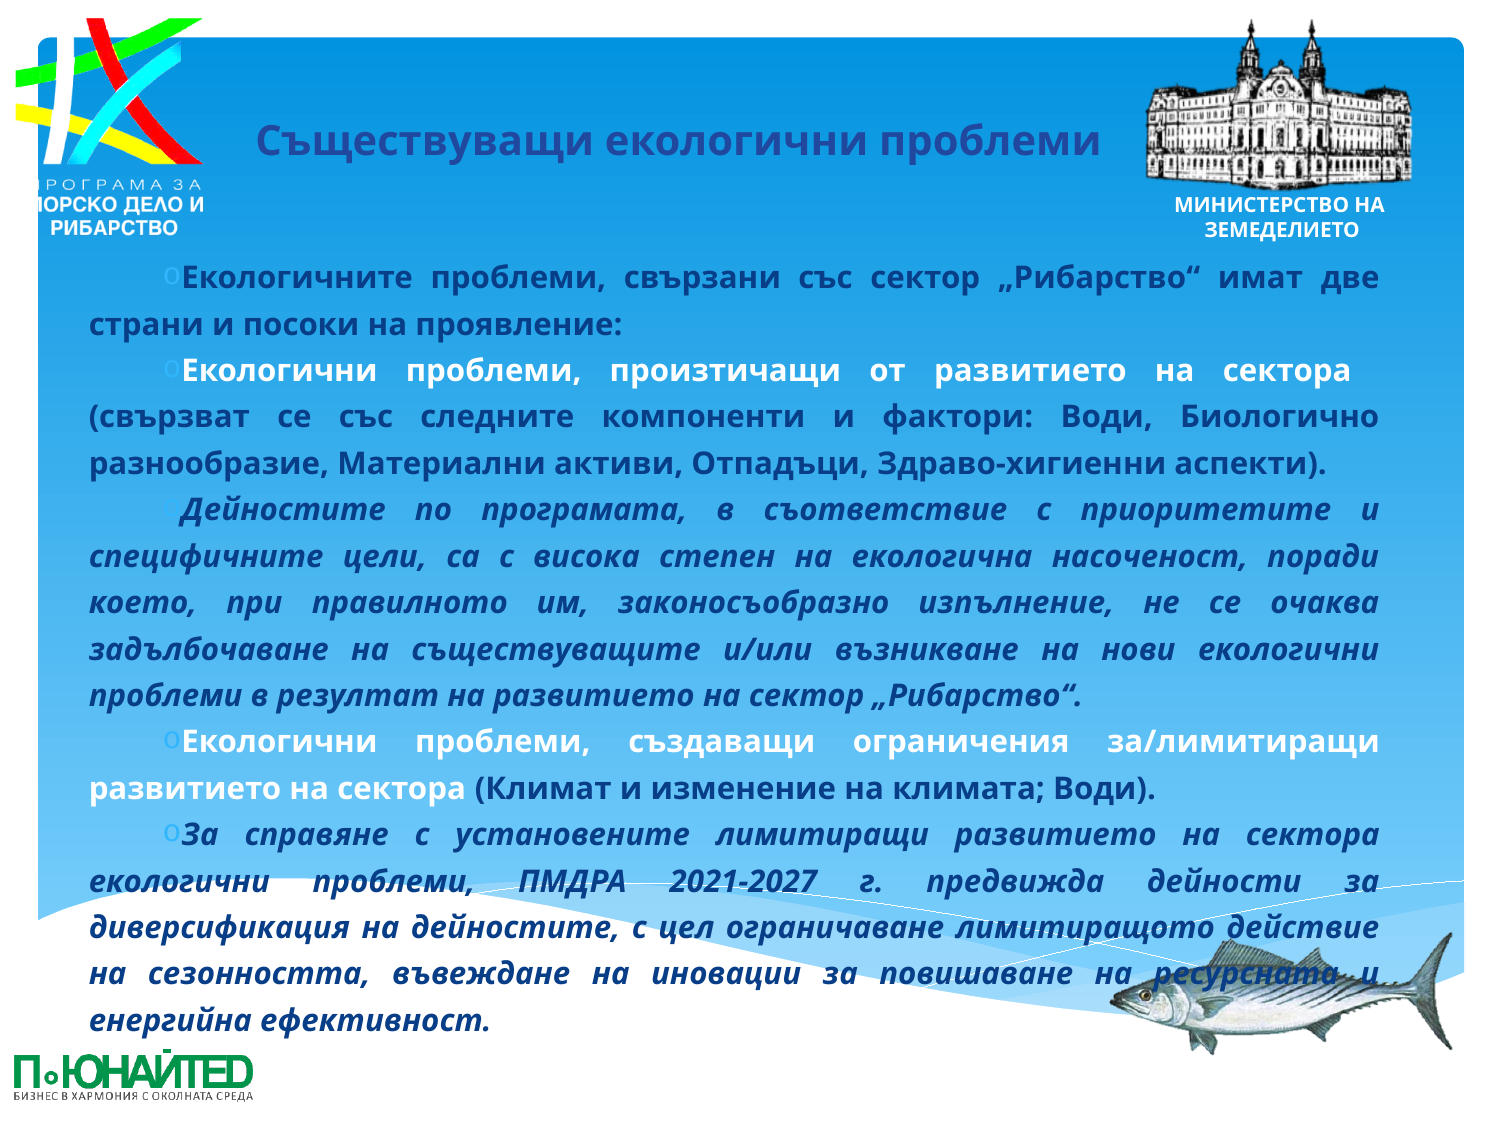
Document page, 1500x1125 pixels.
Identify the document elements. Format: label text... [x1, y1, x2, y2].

picture [0, 8, 215, 241]
text_box Съществуващи екологични проблеми [220, 116, 1082, 219]
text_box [1088, 13, 1476, 250]
picture [1106, 928, 1458, 1059]
picture [13, 1049, 253, 1102]
subtitle Екологичните проблеми, свързани със сектор „Рибарство“ имат две страни и посоки на проявление: Екологични проблеми, произтичащи от развитието на сектора (свързват се със следните компоненти и фактори: Води, Биологично разнообразие, Материални активи, Отпадъци, Здраво-хигиенни аспекти). Дейностите по програмата, в съответствие с приоритетите и специфичните цели, са с висока степен на екологична насоченост, поради което, при правилното им, законосъобразно изпълнение, не се очаква задълбочаване на съществуващите и/или възникване на нови екологични проблеми в резултат на развитието на сектор „Рибарство“. Екологични проблеми, създаващи ограничения за/лимитиращи развитието на сектора (Климат и изменение на климата; Води). За справяне с установените лимитиращи развитието на сектора екологични проблеми, ПМДРА 2021-2027 г. предвижда дейности за диверсификация на дейностите, с цел ограничаване лимитиращото действие на сезонността, въвеждане на иновации за повишаване на ресурсната и енергийна ефективност. [73, 240, 1396, 1111]
